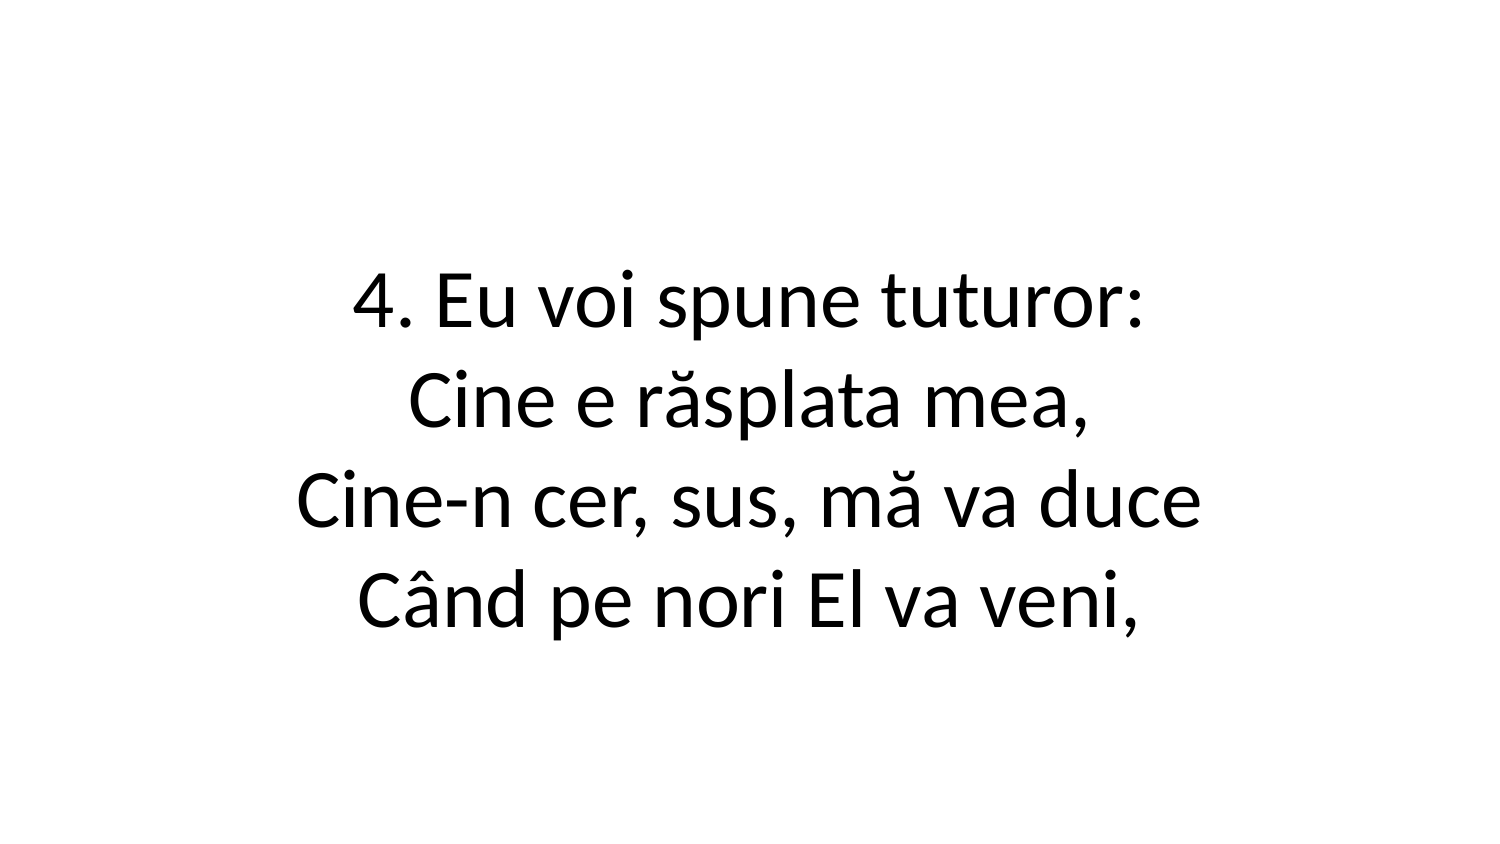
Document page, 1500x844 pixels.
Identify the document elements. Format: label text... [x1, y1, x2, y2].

text_box 4. Eu voi spune tuturor: Cine e răsplata mea, Cine-n cer, sus, mă va duce Când pe nori El va veni, [281, 192, 1219, 652]
